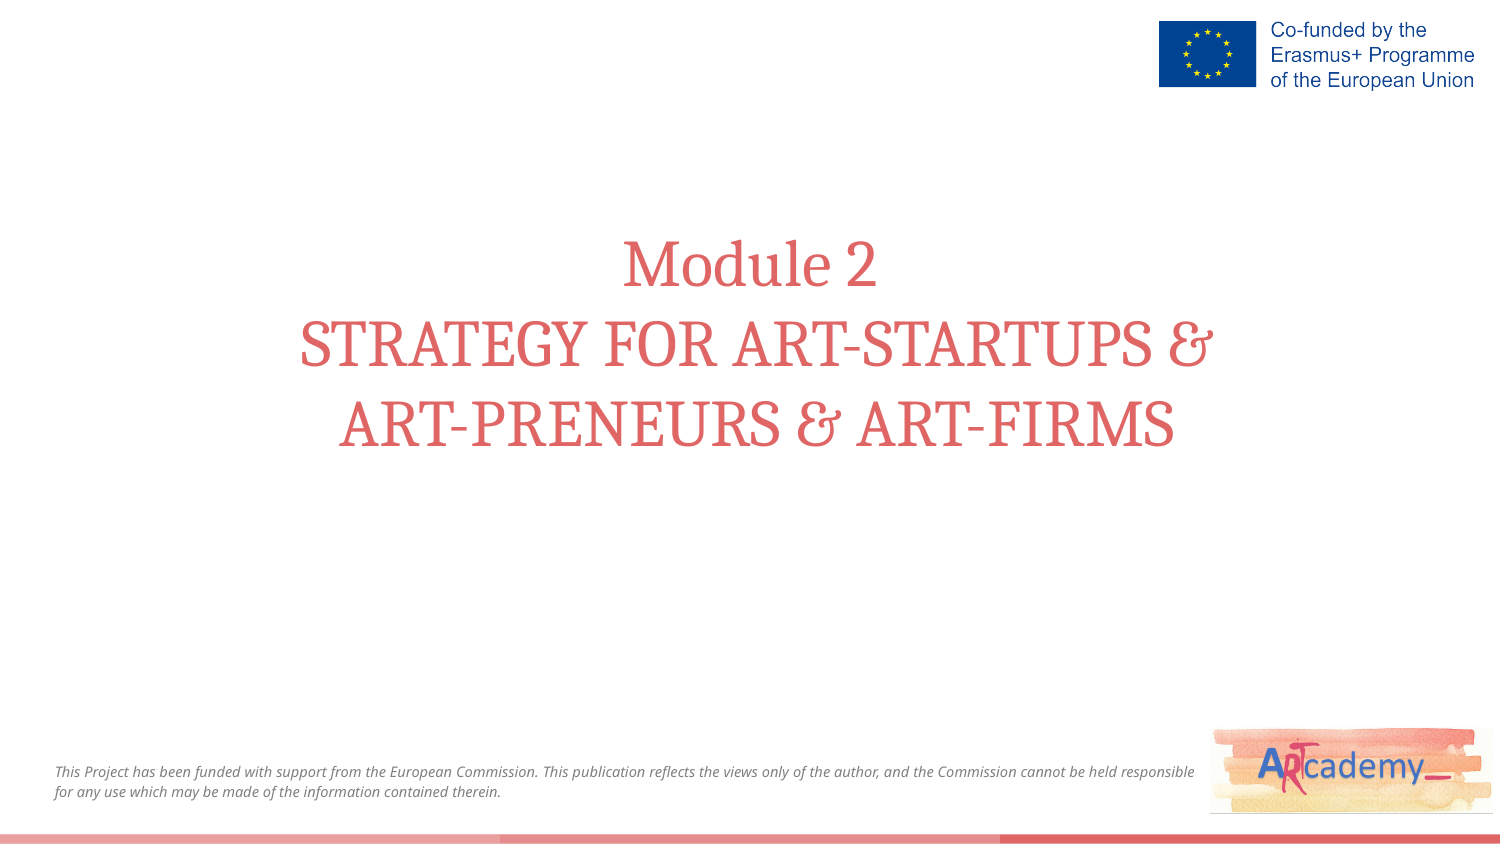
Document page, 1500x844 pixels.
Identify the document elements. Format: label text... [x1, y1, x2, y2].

text_box This Project has been funded with support from the European Commission. This publication reflects the views only of the author, and the Commission cannot be held responsible for any use which may be made of the information contained therein. [39, 754, 1205, 799]
title Module 2 STRATEGY FOR ART-STARTUPS & ART-PRENEURS & ART-FIRMS [246, 204, 1269, 465]
picture [1158, 21, 1474, 91]
picture [1210, 709, 1493, 844]
